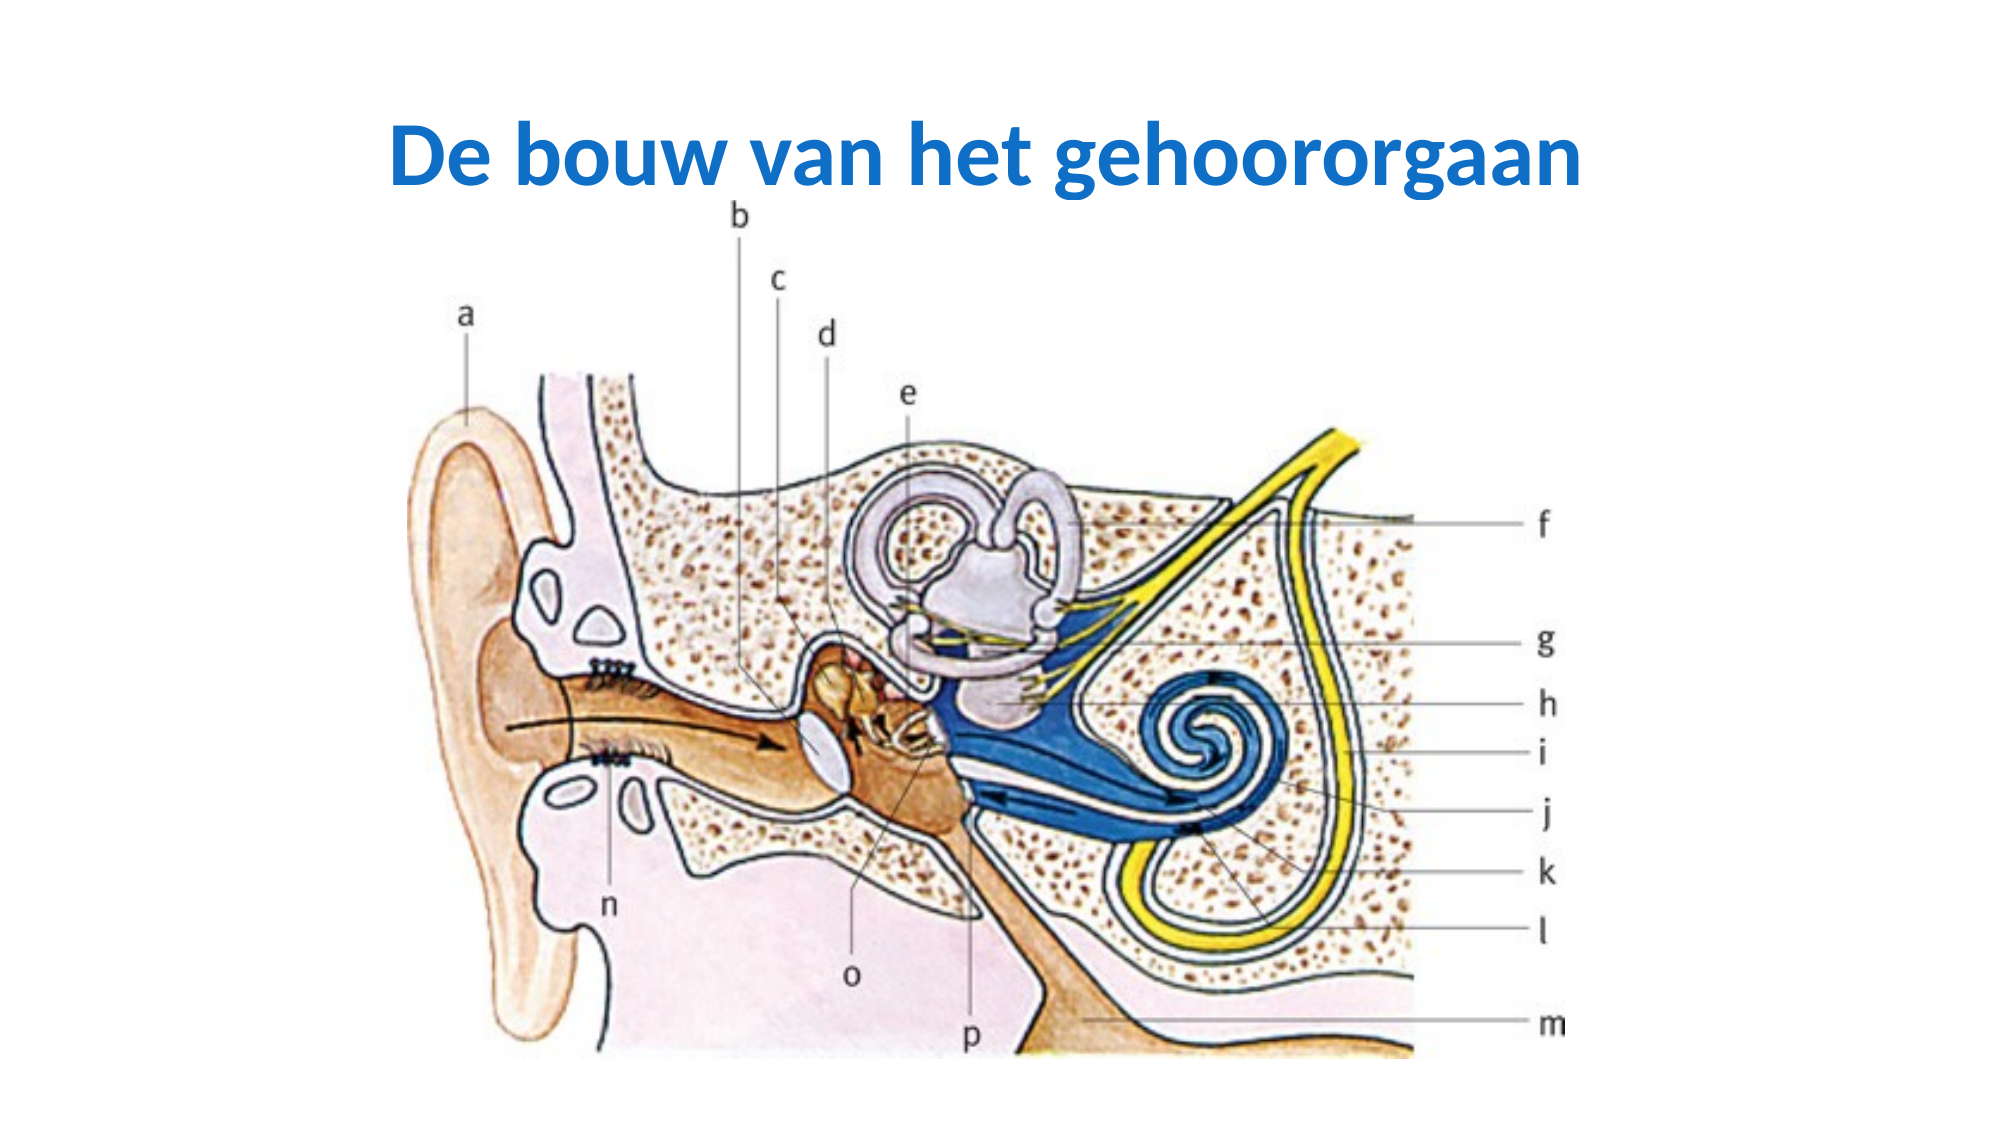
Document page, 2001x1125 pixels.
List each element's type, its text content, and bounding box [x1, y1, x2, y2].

picture [407, 200, 1565, 1059]
title De bouw van het gehoororgaan [373, 47, 2000, 265]
